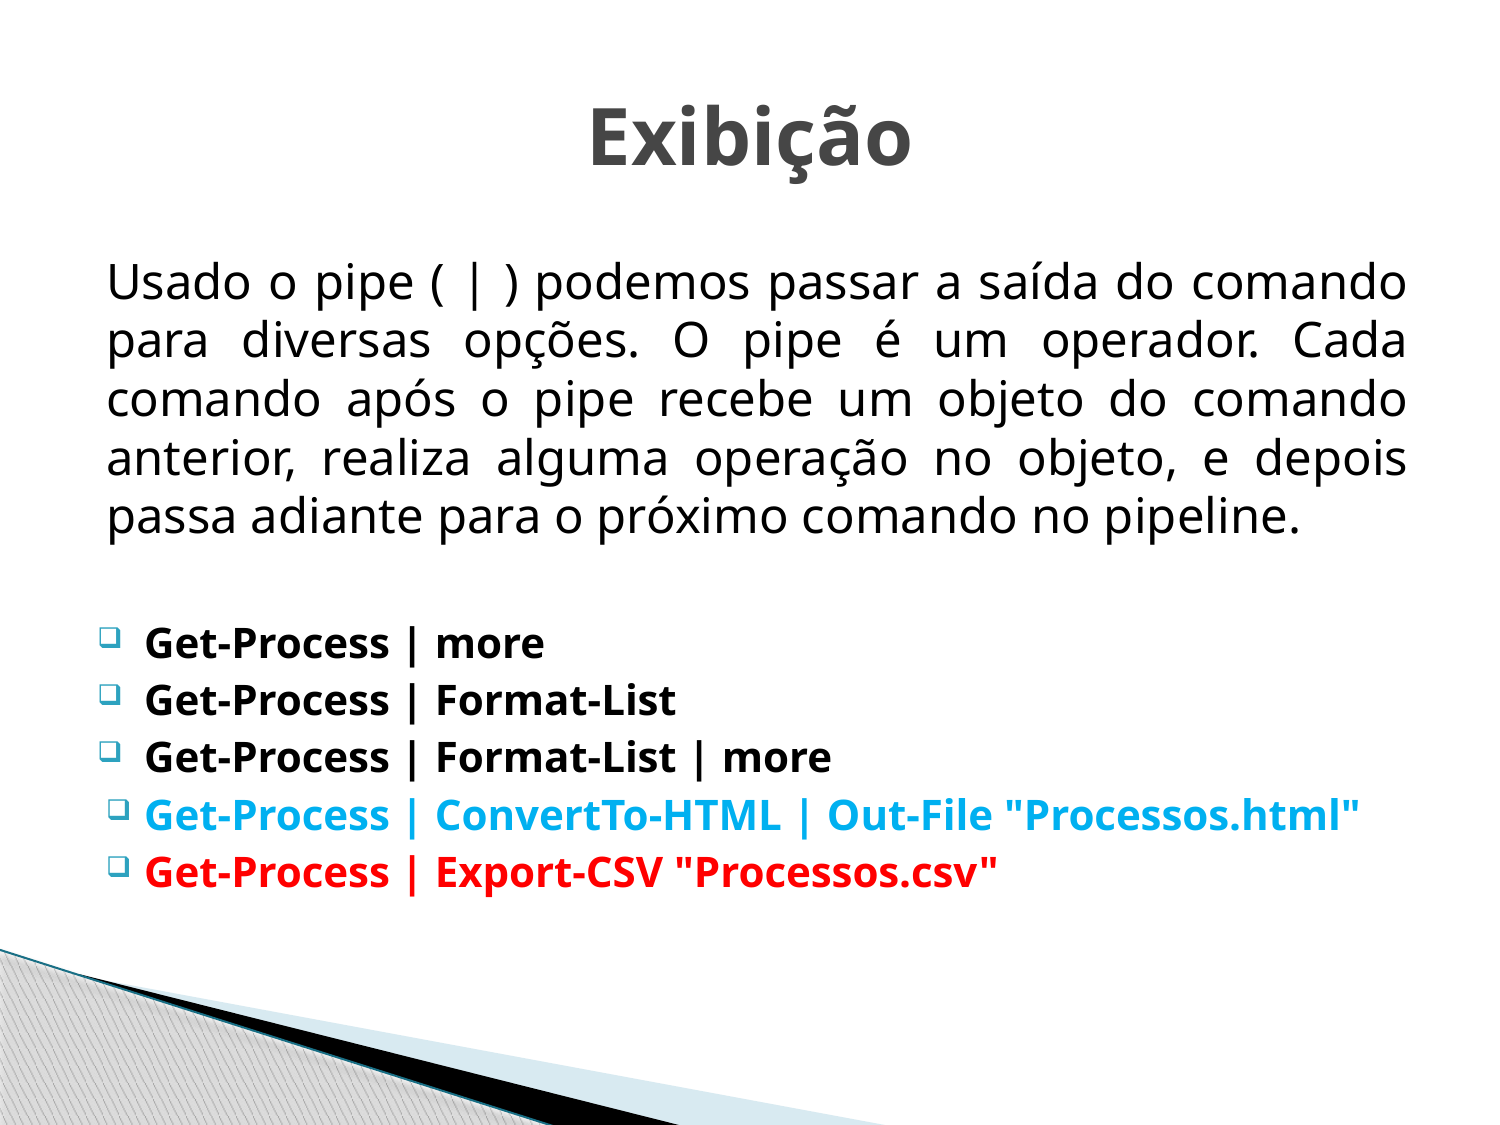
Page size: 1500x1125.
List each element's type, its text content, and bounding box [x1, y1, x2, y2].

title Exibição [306, 77, 1194, 189]
list Usado o pipe ( | ) podemos passar a saída do comando para diversas opções. O pipe é um operador. Cada comando após o pipe recebe um objeto do comando anterior, realiza alguma operação no objeto, e depois passa adiante para o próximo comando no pipeline. Get-Process | more Get-Process | Format-List Get-Process | Format-List | more Get-Process | ConvertTo-HTML | Out-File "Processos.html" Get-Process | Export-CSV "Processos.csv" [75, 243, 1425, 986]
